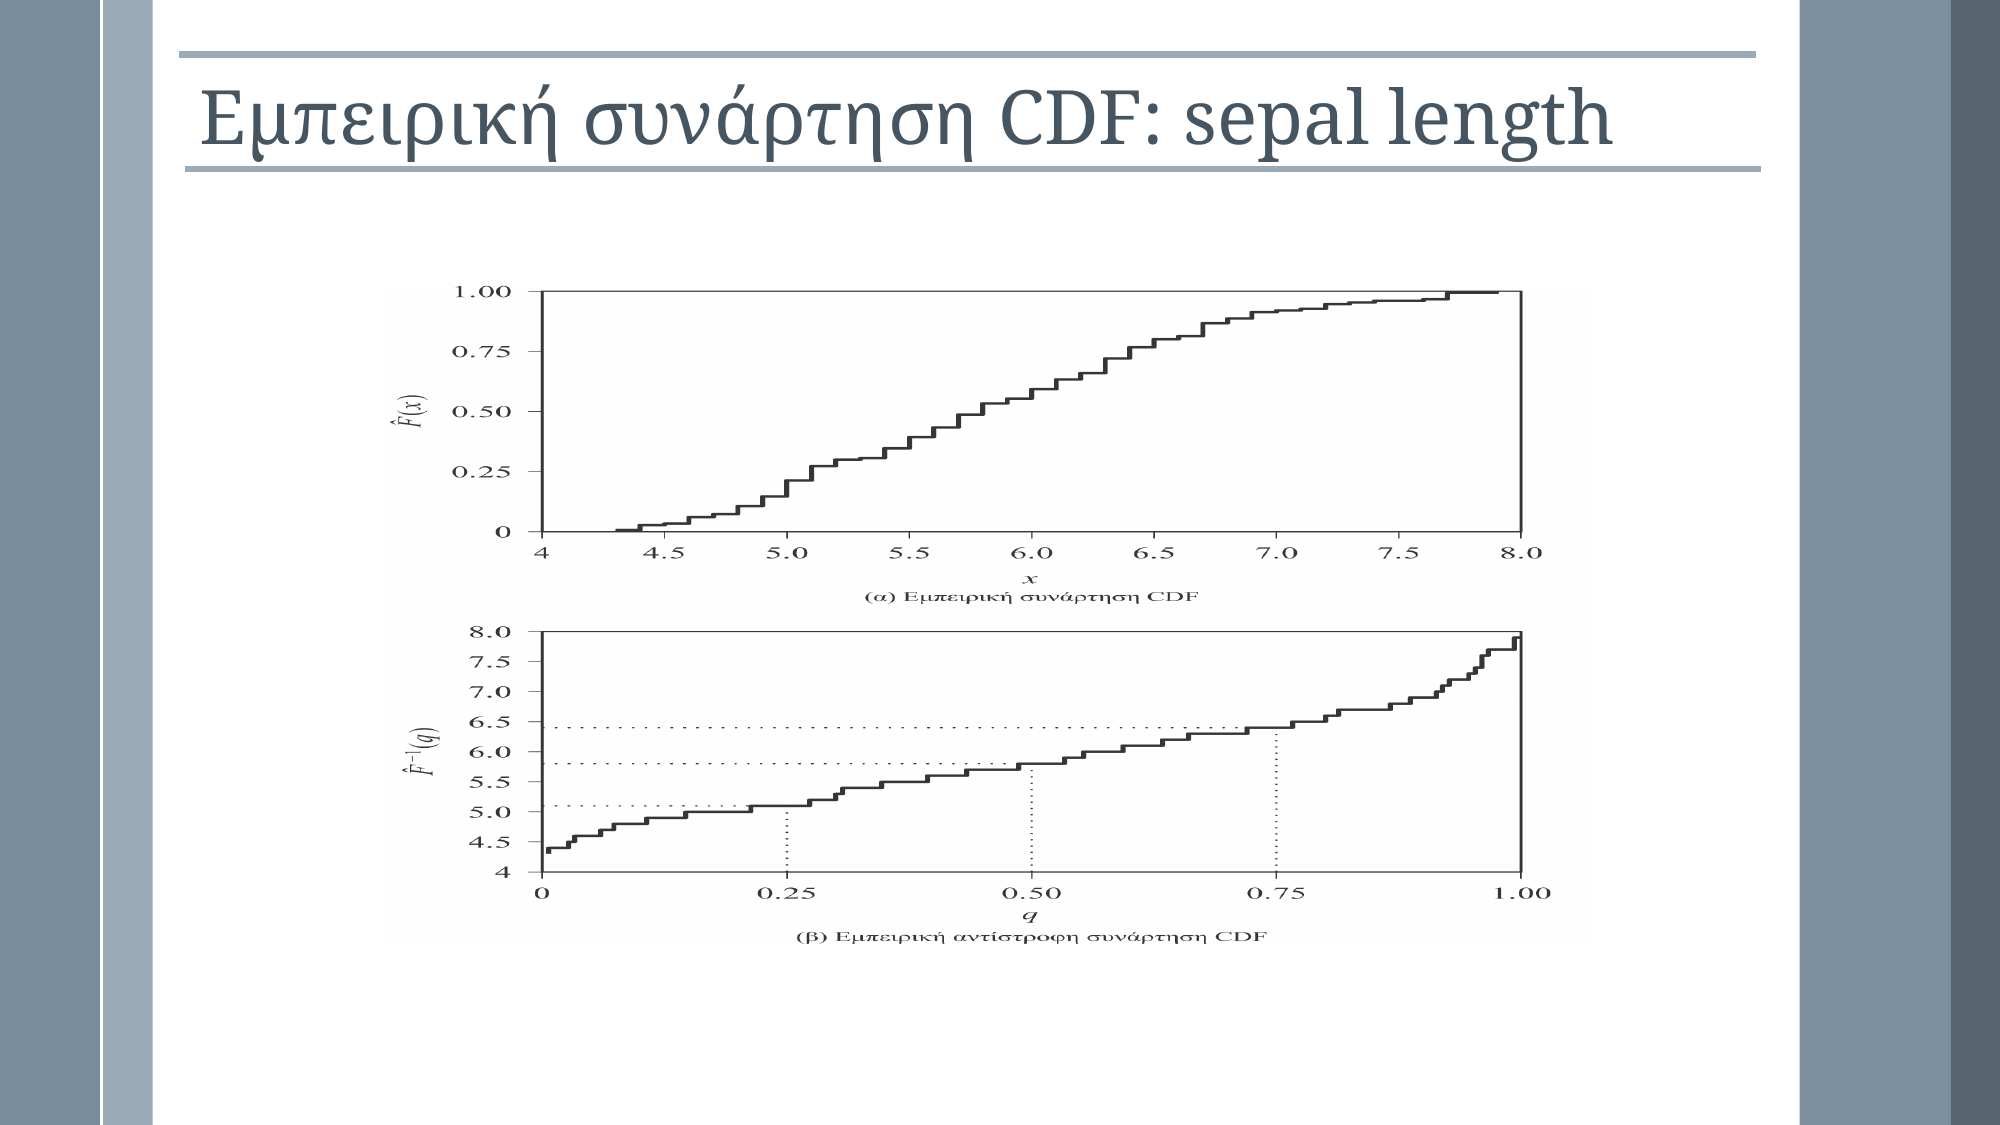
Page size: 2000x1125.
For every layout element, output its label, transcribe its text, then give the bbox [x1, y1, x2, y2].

picture [385, 283, 1595, 945]
text_box Εμπειρική συνάρτηση CDF: sepal length [184, 62, 1756, 167]
